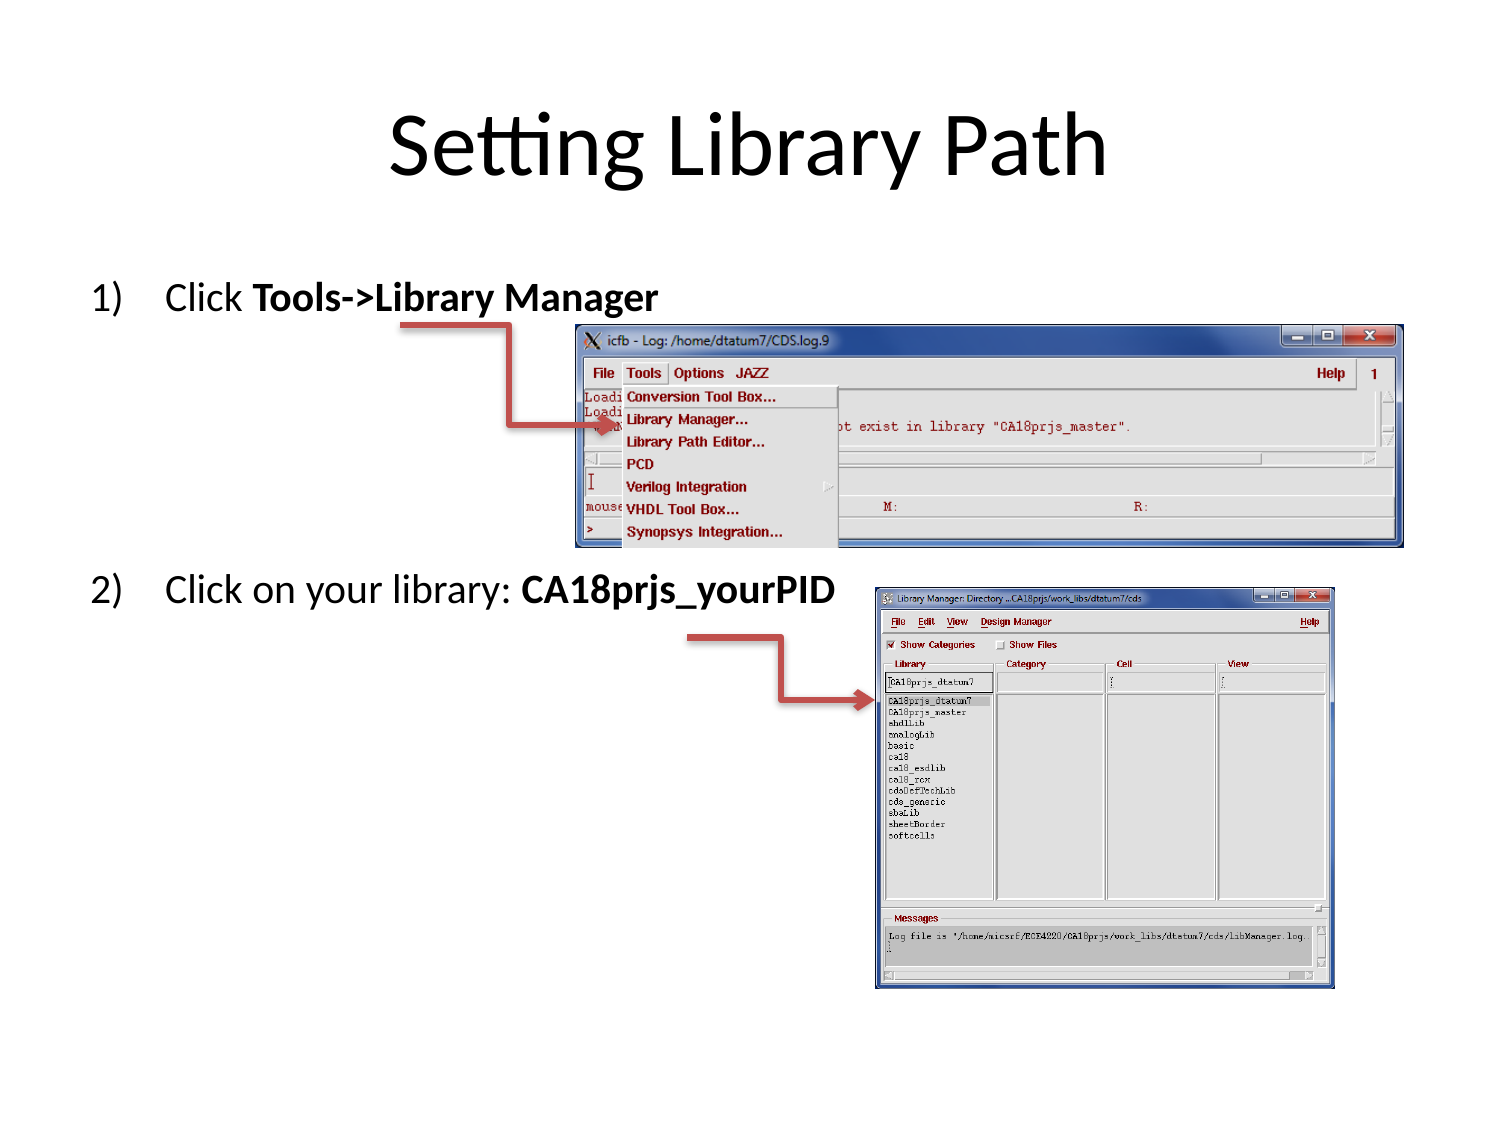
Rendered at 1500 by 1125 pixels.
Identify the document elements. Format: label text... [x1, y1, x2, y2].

picture [874, 587, 1336, 990]
title Setting Library Path [75, 45, 1425, 233]
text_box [687, 637, 876, 701]
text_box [399, 324, 619, 426]
picture [574, 324, 1405, 548]
list Click Tools->Library Manager Click on your library: CA18prjs_yourPID [75, 262, 1425, 1005]
